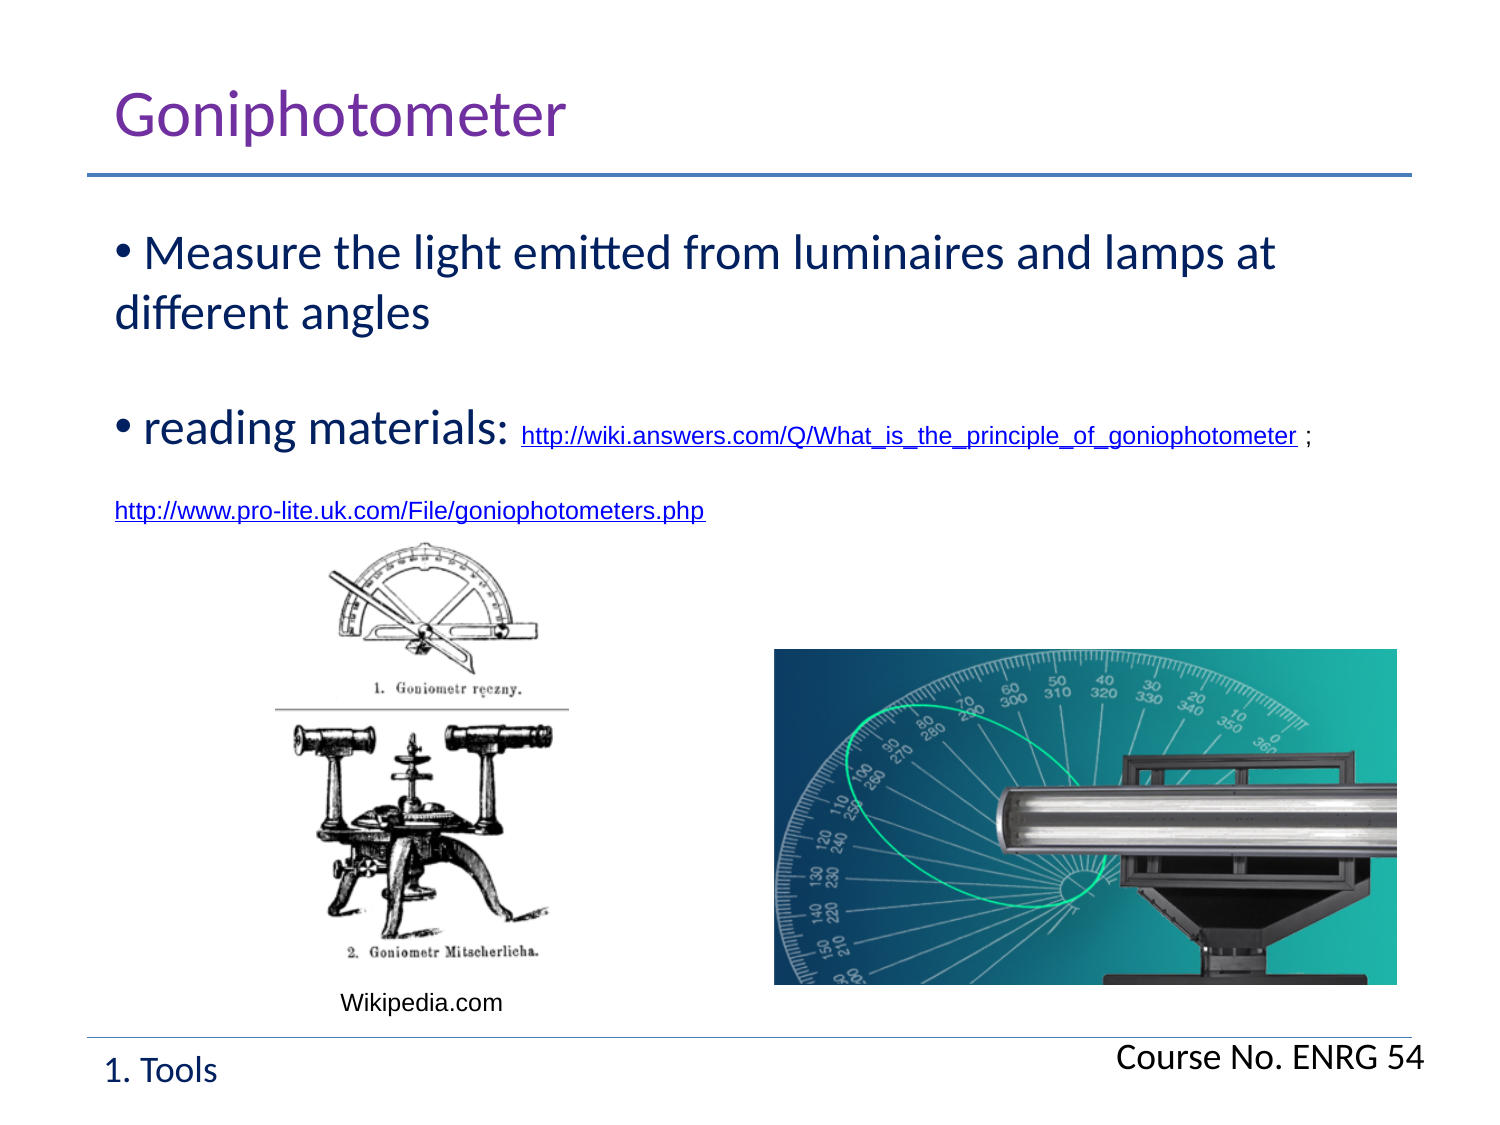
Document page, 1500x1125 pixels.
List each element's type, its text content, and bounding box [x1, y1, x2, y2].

picture [774, 649, 1397, 985]
text_box 1. Tools [88, 1045, 233, 1098]
picture [274, 534, 569, 963]
text_box Course No. ENRG 54 [1101, 1024, 1441, 1085]
text_box Measure the light emitted from luminaires and lamps at different angles reading materials: http://wiki.answers.com/Q/What_is_the_principle_of_goniophotometer ; http://www.pro-lite.uk.com/File/goniophotometers.php [99, 212, 1388, 533]
text_box Wikipedia.com [325, 979, 519, 1025]
text_box Goniphotometer [99, 62, 838, 158]
